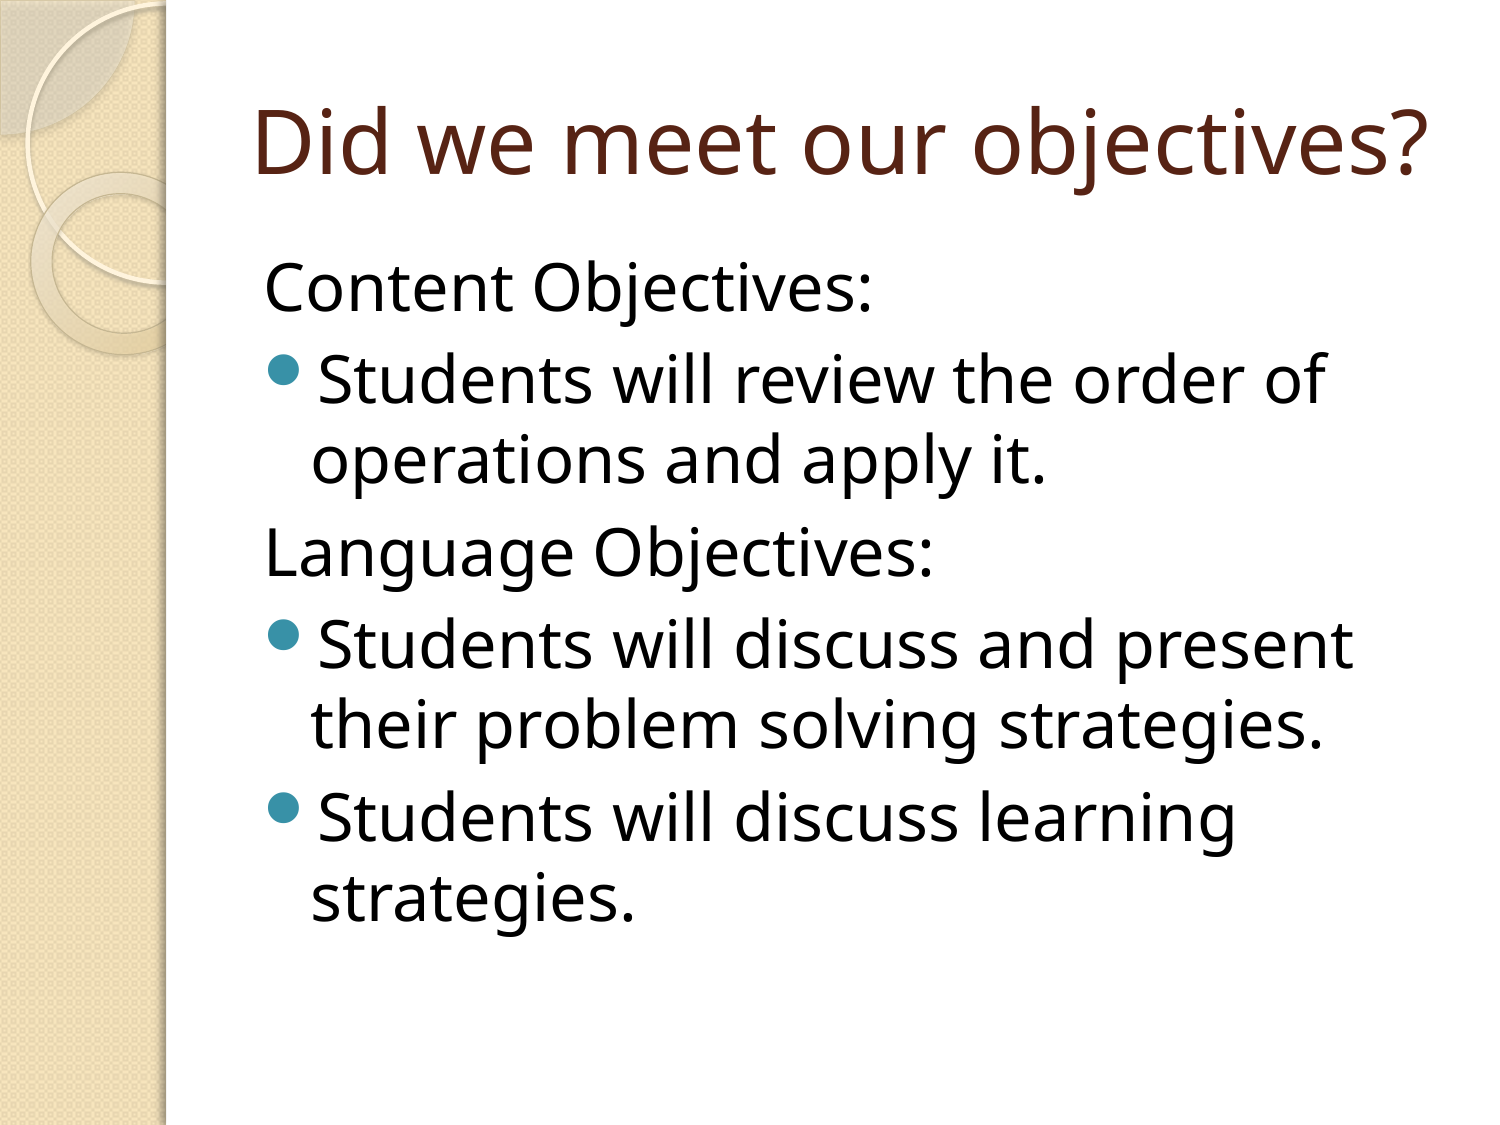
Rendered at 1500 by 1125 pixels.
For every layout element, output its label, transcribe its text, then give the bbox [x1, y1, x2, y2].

title Did we meet our objectives? [235, 45, 1466, 233]
list Content Objectives: Students will review the order of operations and apply it. Language Objectives: Students will discuss and present their problem solving strategies. Students will discuss learning strategies. [235, 237, 1466, 1025]
